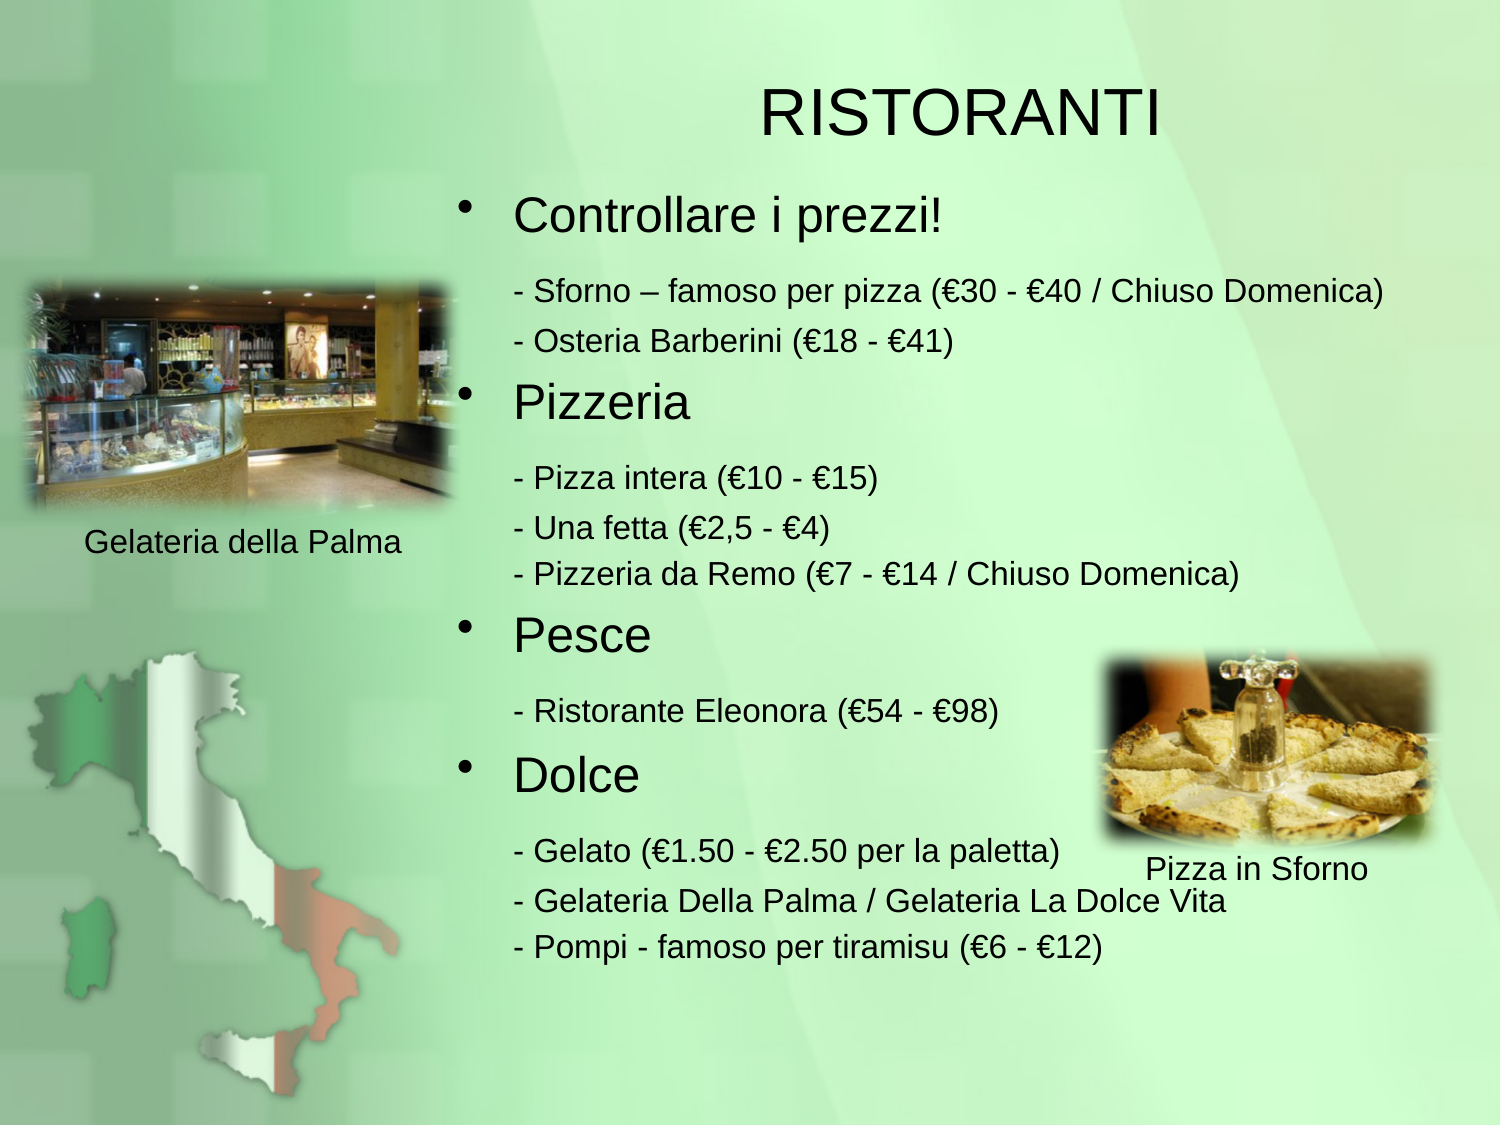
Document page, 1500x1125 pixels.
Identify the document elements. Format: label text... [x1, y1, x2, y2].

list Controllare i prezzi! - Sforno – famoso per pizza (€30 - €40 / Chiuso Domenica) - Osteria Barberini (€18 - €41) Pizzeria - Pizza intera (€10 - €15) - Una fetta (€2,5 - €4) - Pizzeria da Remo (€7 - €14 / Chiuso Domenica) Pesce - Ristorante Eleonora (€54 - €98) Dolce - Gelato (€1.50 - €2.50 per la paletta) - Gelateria Della Palma / Gelateria La Dolce Vita - Pompi - famoso per tiramisu (€6 - €12) [441, 174, 1480, 1039]
title RISTORANTI [443, 55, 1480, 157]
picture [0, 0, 1500, 1125]
text_box Gelateria della Palma [55, 530, 431, 556]
text_box Pizza in Sforno [1032, 839, 1482, 929]
